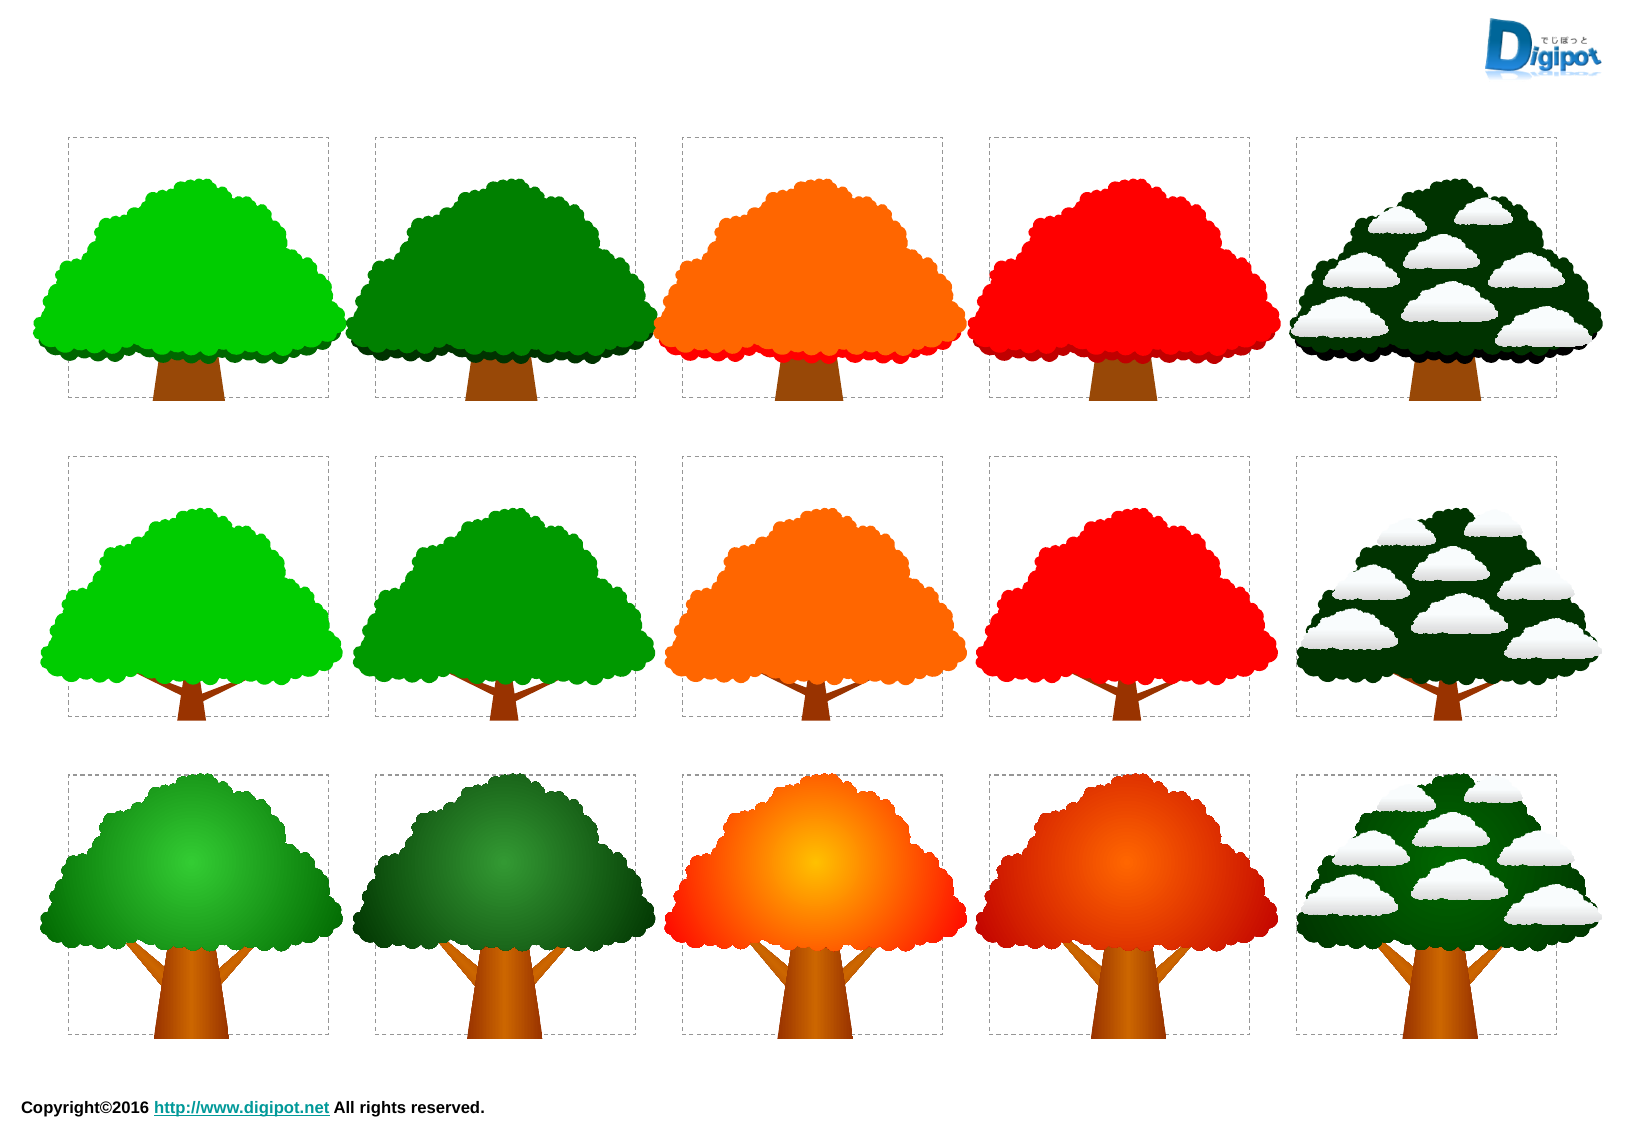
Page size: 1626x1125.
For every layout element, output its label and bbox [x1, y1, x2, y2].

text_box [32, 178, 343, 402]
picture [1485, 18, 1602, 82]
text_box [352, 773, 656, 1040]
text_box [652, 178, 964, 402]
text_box [975, 507, 1279, 721]
text_box [345, 178, 650, 402]
text_box [40, 773, 344, 1040]
text_box [40, 507, 344, 721]
text_box [975, 773, 1279, 1040]
text_box [352, 507, 656, 721]
text_box [1296, 773, 1603, 1040]
text_box [664, 773, 968, 1040]
text_box [966, 178, 1282, 402]
text_box [1288, 178, 1604, 402]
text_box [1296, 507, 1603, 721]
text_box [664, 507, 968, 721]
